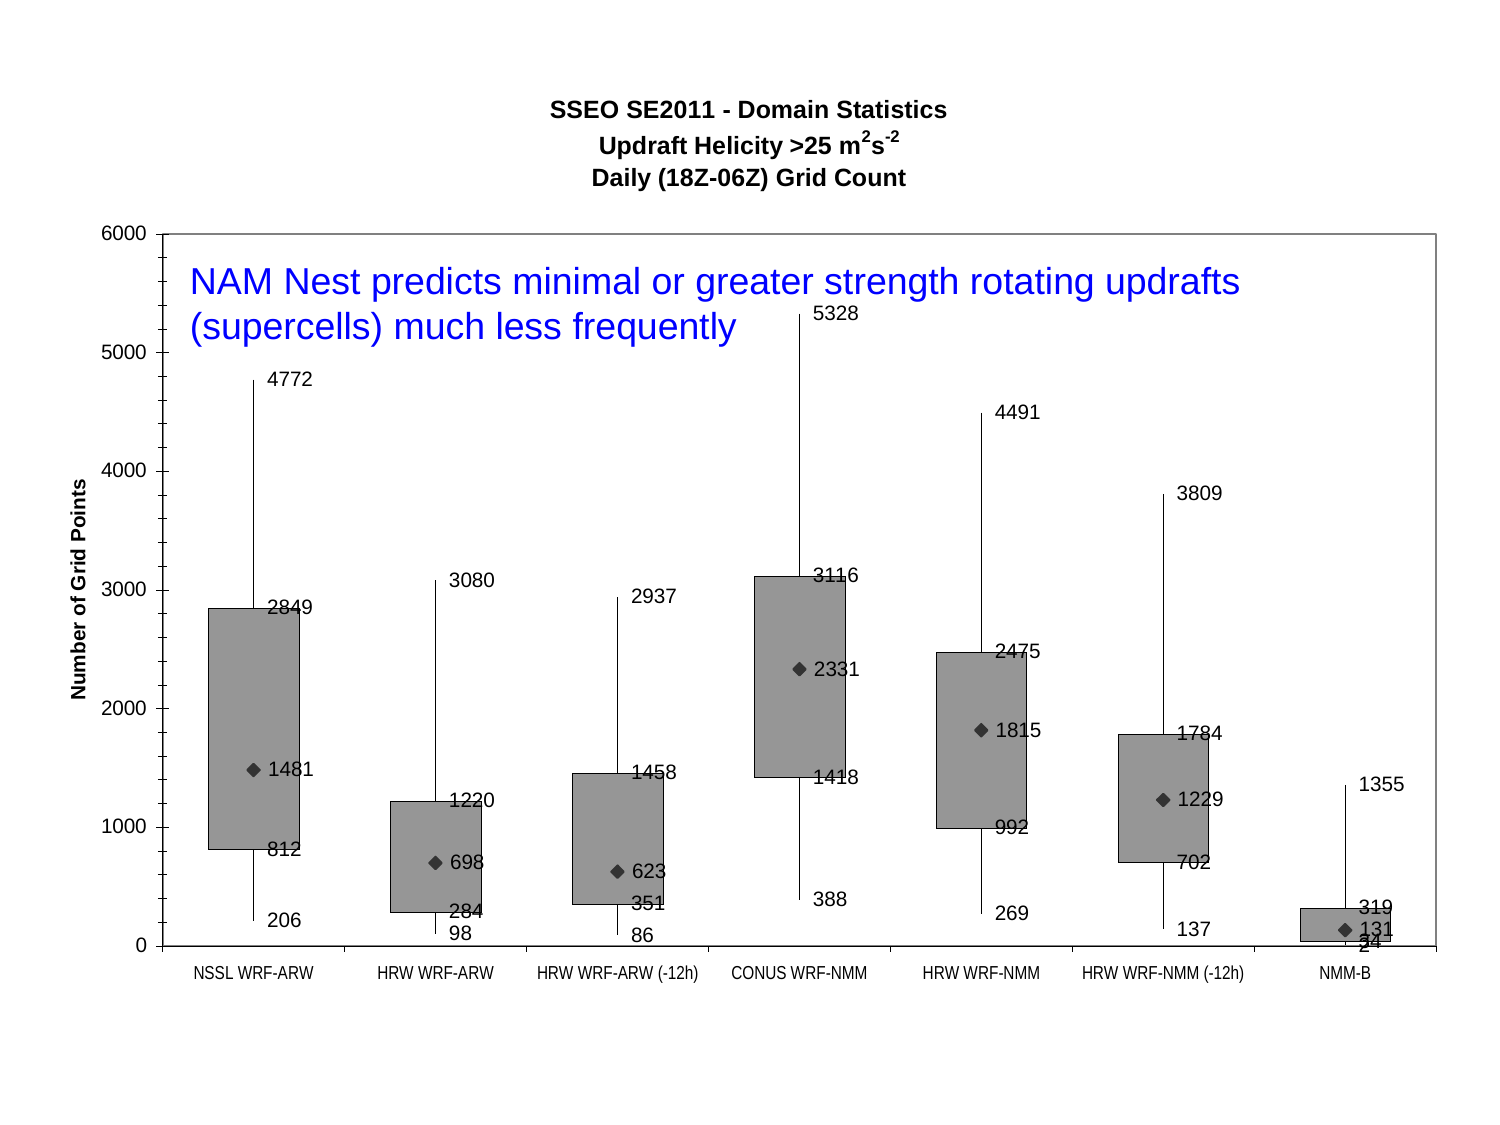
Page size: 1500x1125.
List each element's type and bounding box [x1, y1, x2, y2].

picture [38, 75, 1462, 1050]
